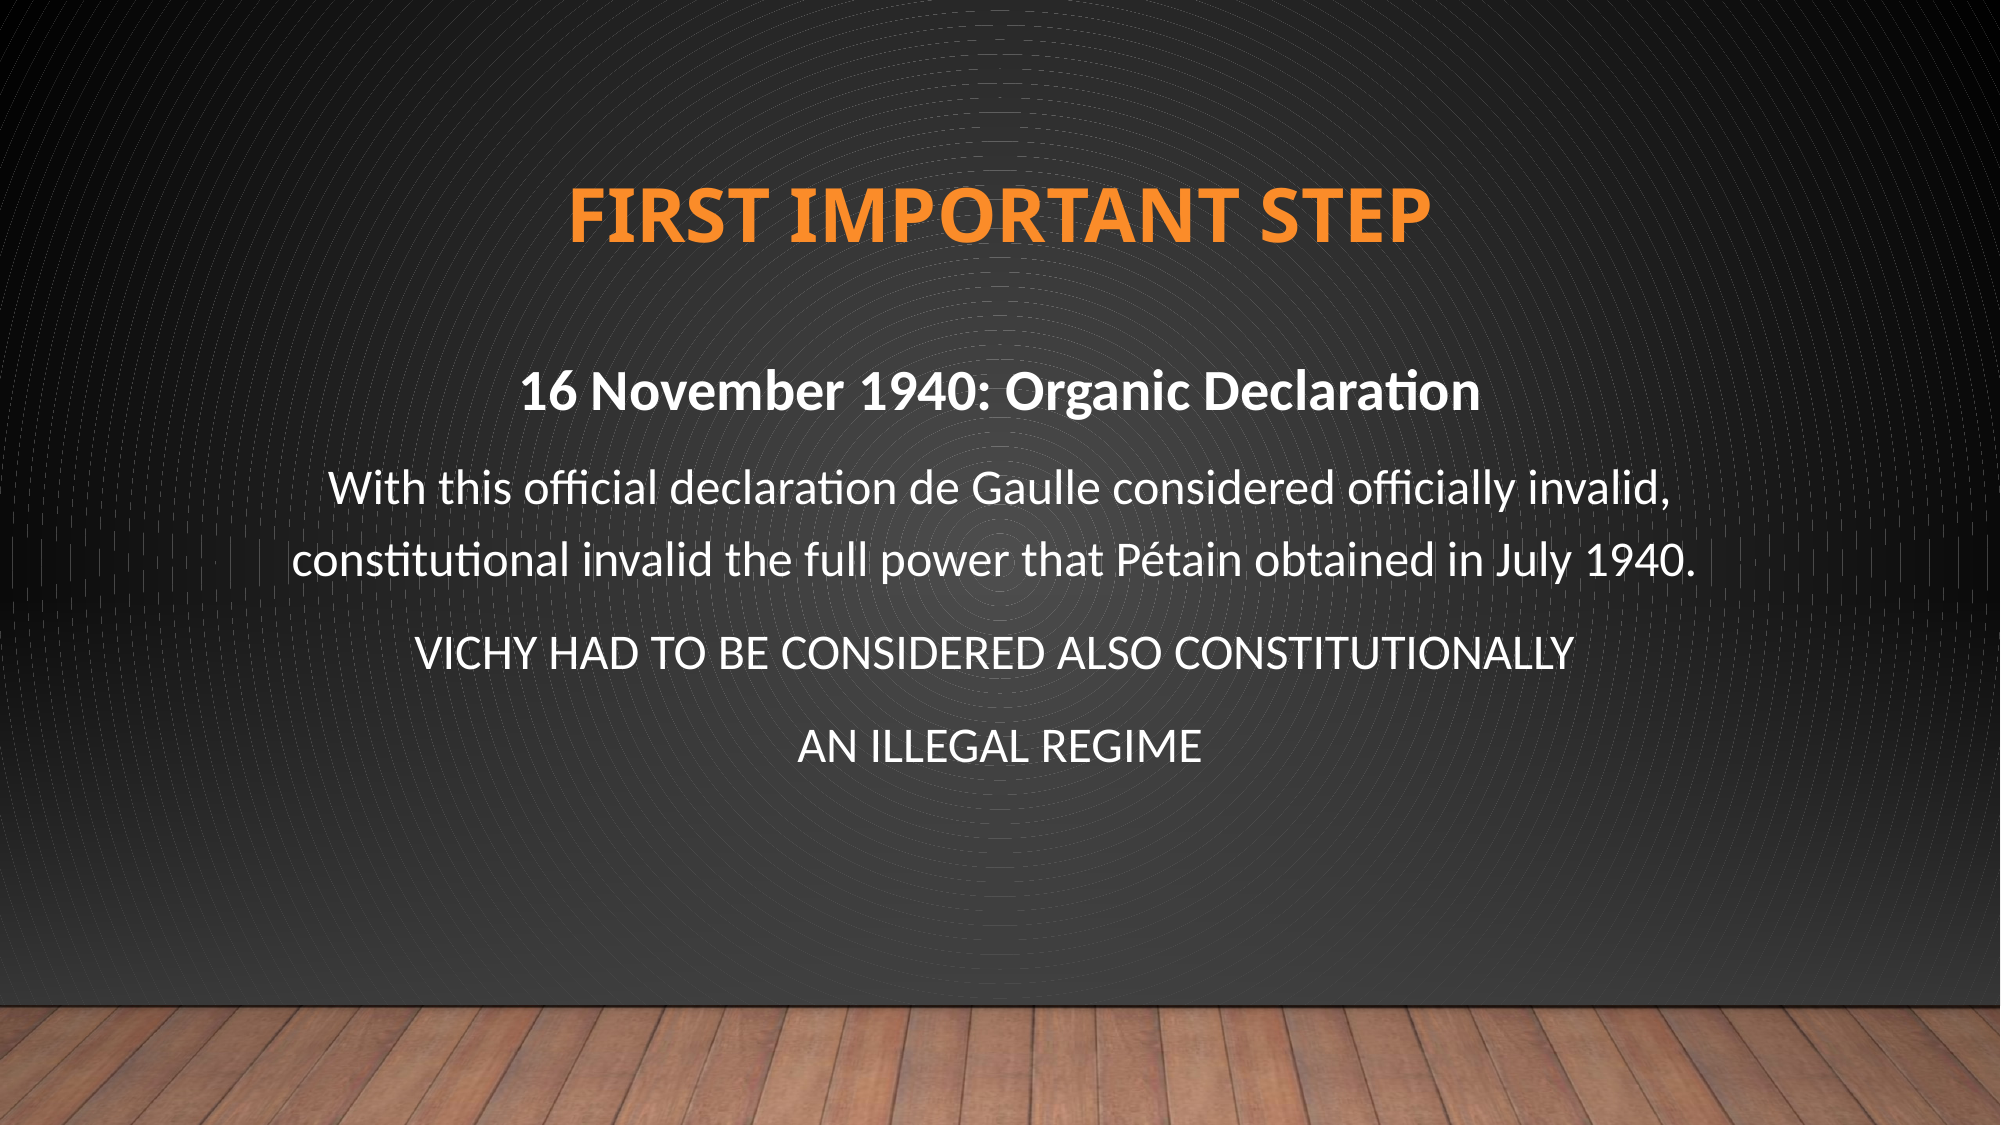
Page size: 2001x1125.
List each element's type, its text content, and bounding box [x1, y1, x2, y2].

title FIRST IMPORTANT STEP [238, 131, 1763, 305]
list 16 November 1940: Organic Declaration With this official declaration de Gaulle considered officially invalid, constitutional invalid the full power that Pétain obtained in July 1940. VICHY HAD TO BE CONSIDERED ALSO CONSTITUTIONALLY AN ILLEGAL REGIME [238, 330, 1763, 897]
picture [0, 1005, 2000, 1125]
